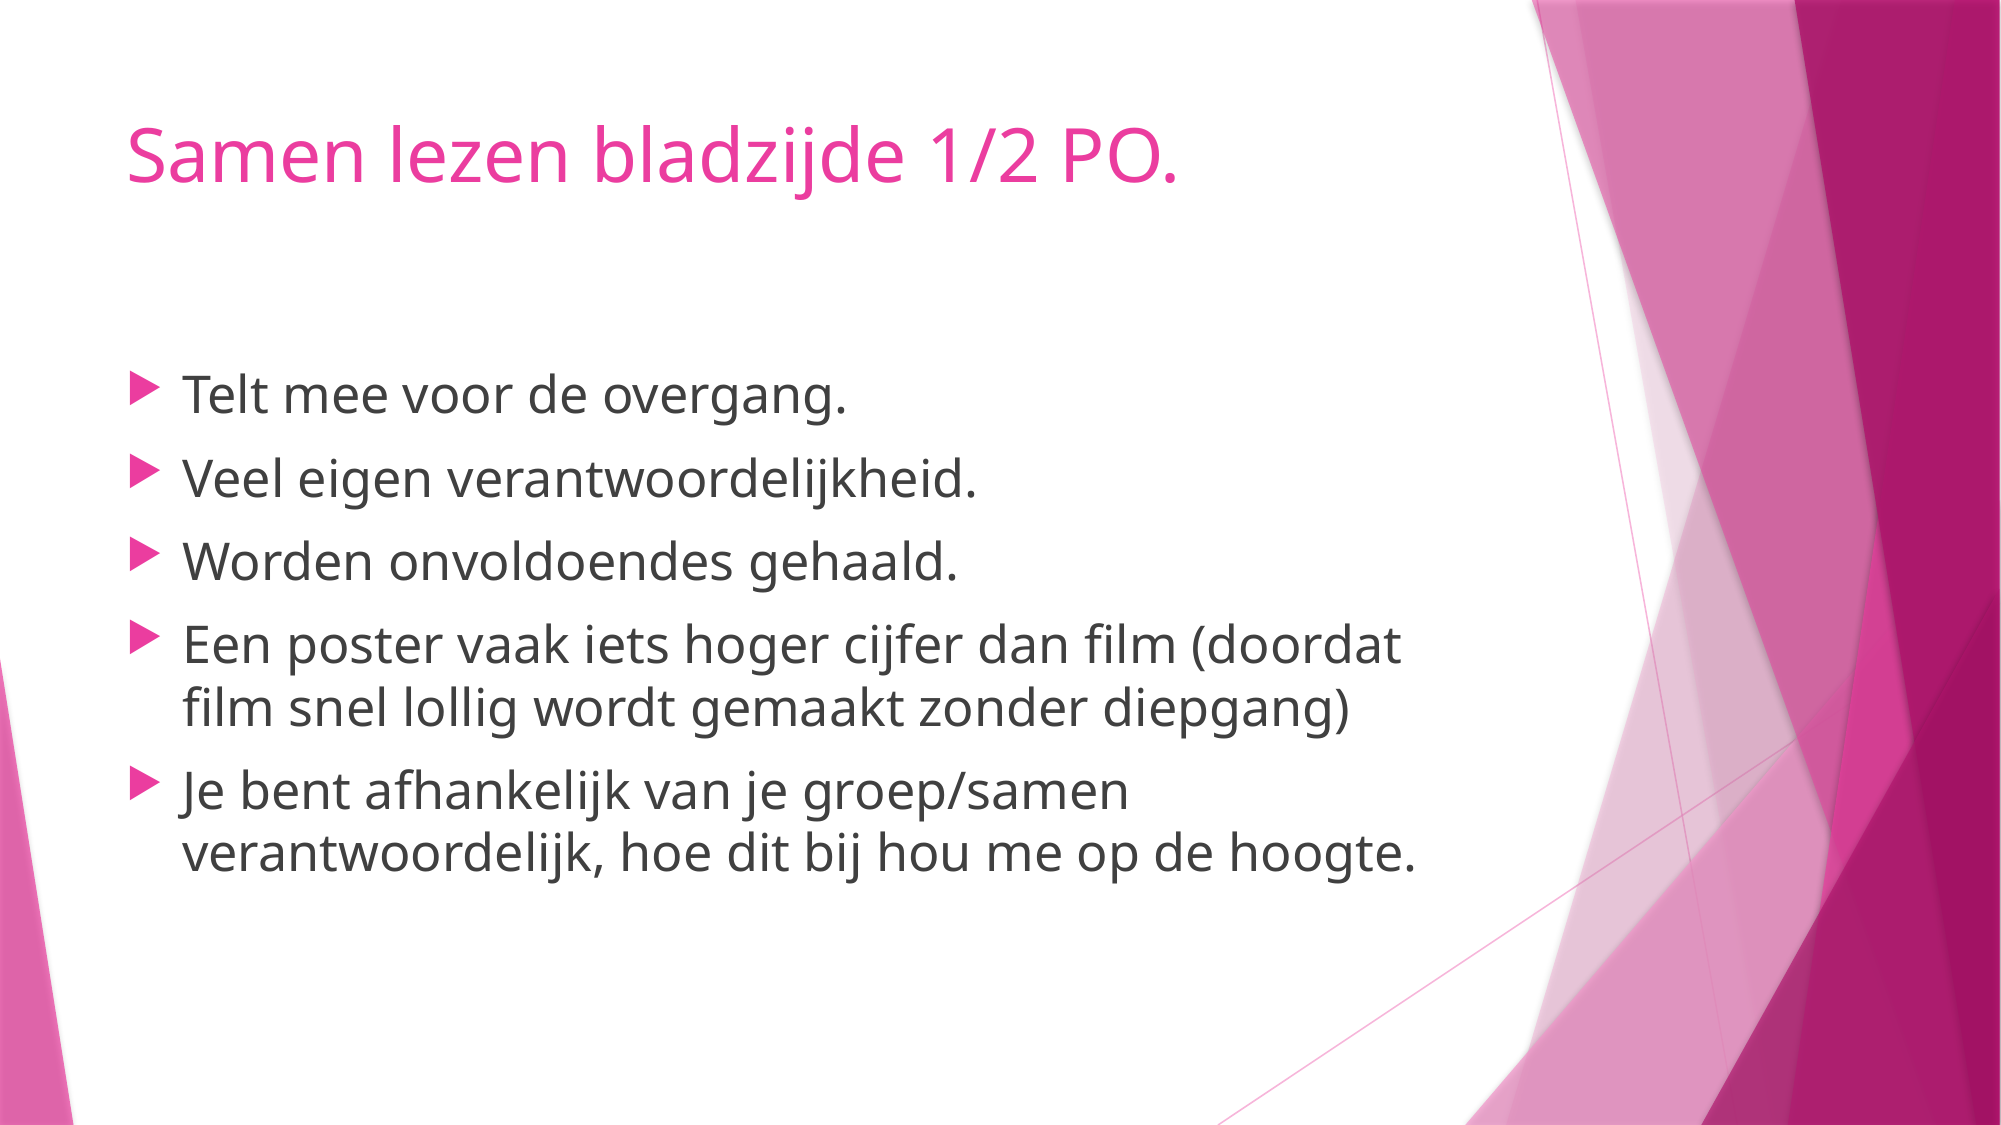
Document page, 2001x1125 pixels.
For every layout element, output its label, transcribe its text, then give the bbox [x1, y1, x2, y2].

title Samen lezen bladzijde 1/2 PO. [111, 99, 1522, 317]
list Telt mee voor de overgang. Veel eigen verantwoordelijkheid. Worden onvoldoendes gehaald. Een poster vaak iets hoger cijfer dan film (doordat film snel lollig wordt gemaakt zonder diepgang) Je bent afhankelijk van je groep/samen verantwoordelijk, hoe dit bij hou me op de hoogte. [111, 354, 1522, 992]
